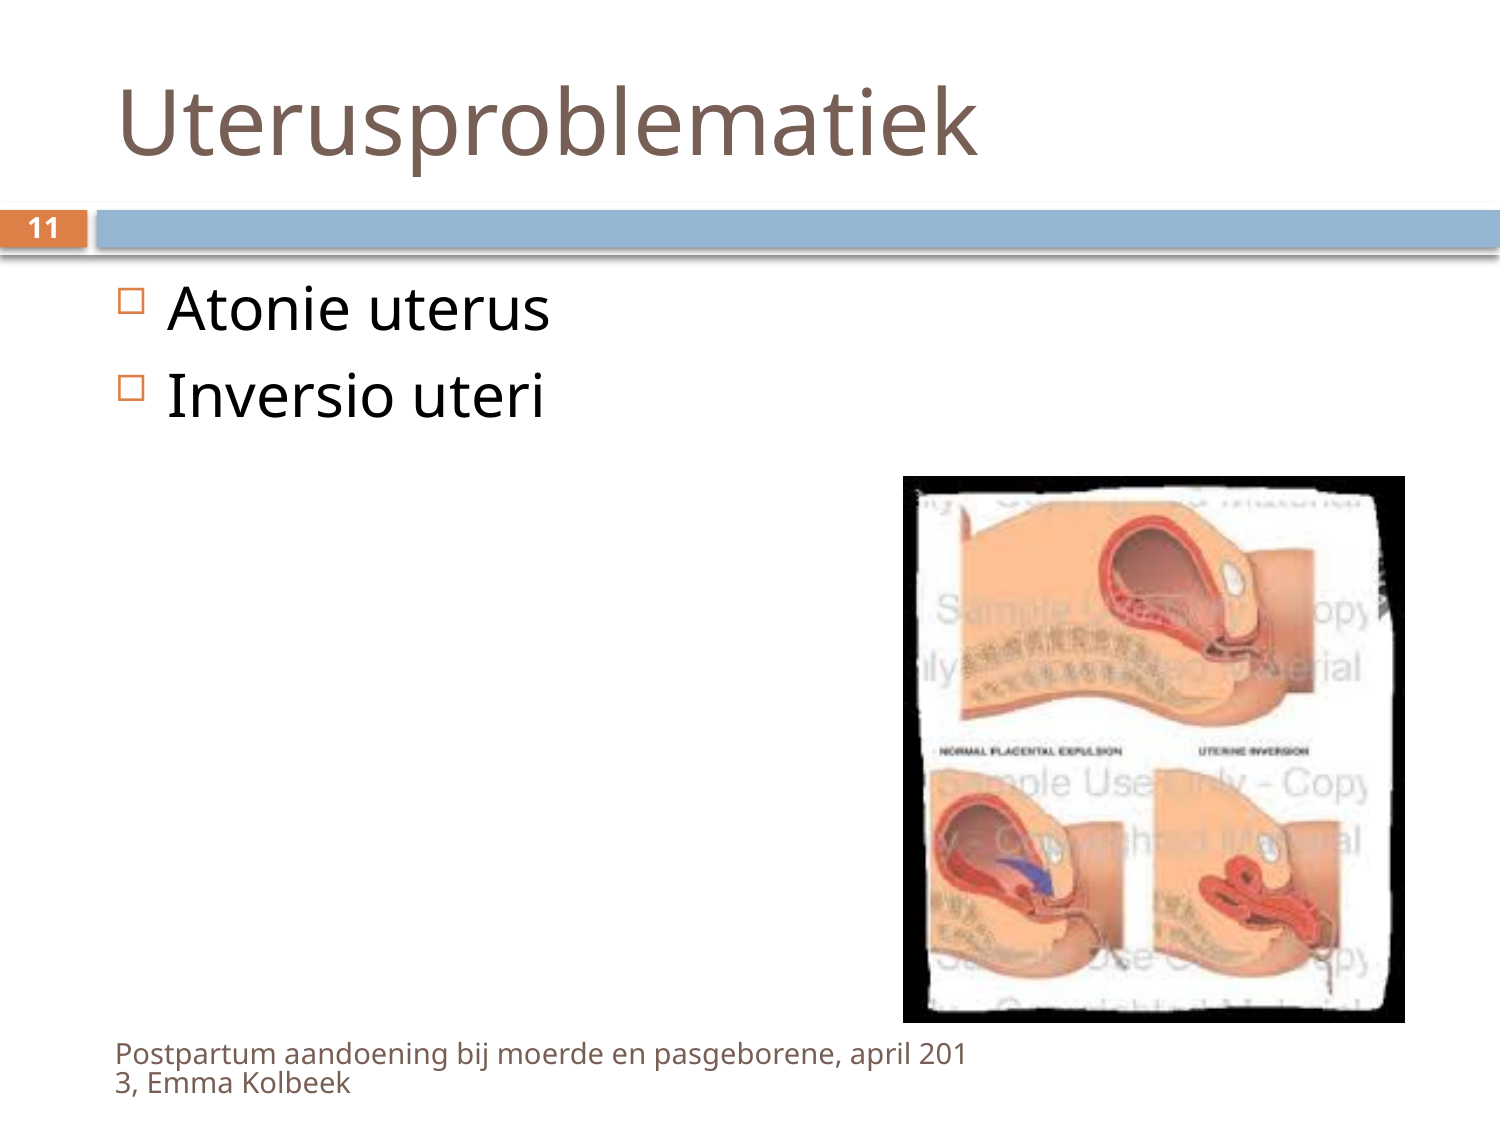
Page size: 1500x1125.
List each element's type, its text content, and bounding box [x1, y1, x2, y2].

list Atonie uterus Inversio uteri [100, 262, 1438, 1000]
footer Postpartum aandoening bij moerde en pasgeborene, april 2013, Emma Kolbeek [99, 1024, 990, 1085]
title Uterusproblematiek [100, 37, 1438, 200]
slide_number 11 [0, 208, 88, 249]
picture [903, 476, 1406, 1023]
